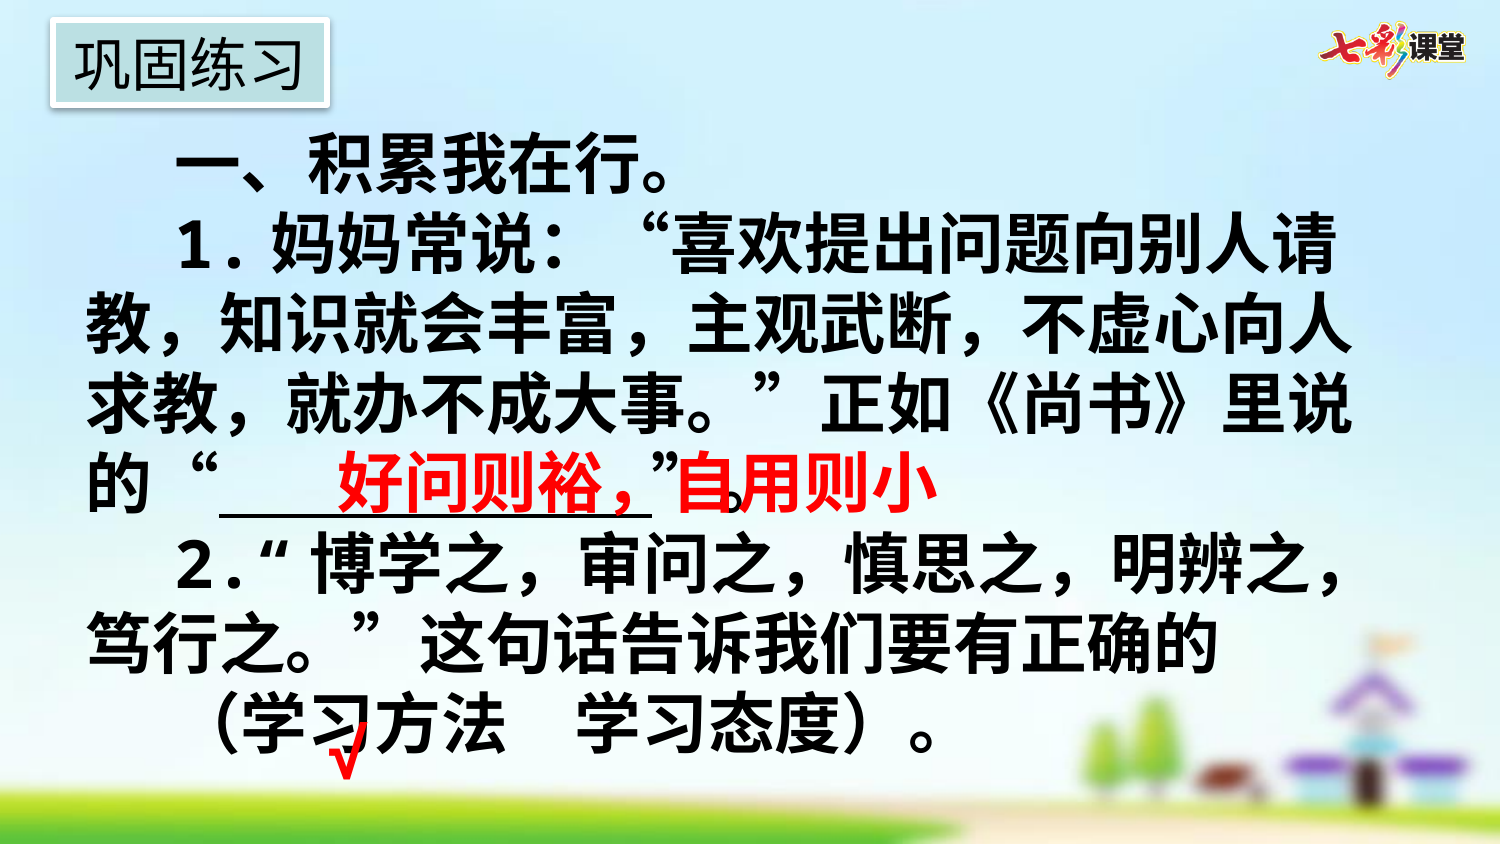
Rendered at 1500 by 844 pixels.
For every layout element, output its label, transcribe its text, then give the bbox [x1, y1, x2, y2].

text_box 一、积累我在行。 1.妈妈常说：“喜欢提出问题向别人请教，知识就会丰富，主观武断，不虚心向人求教，就办不成大事。”正如《尚书》里说的“ ”。 2.“博学之，审问之，慎思之，明辨之，笃行之。”这句话告诉我们要有正确的 （学习方法 学习态度）。 [70, 114, 1388, 770]
text_box 好问则裕，自用则小 [322, 433, 985, 529]
picture [0, 0, 1500, 844]
text_box √ [312, 705, 467, 800]
text_box 巩固练习 [50, 17, 330, 108]
